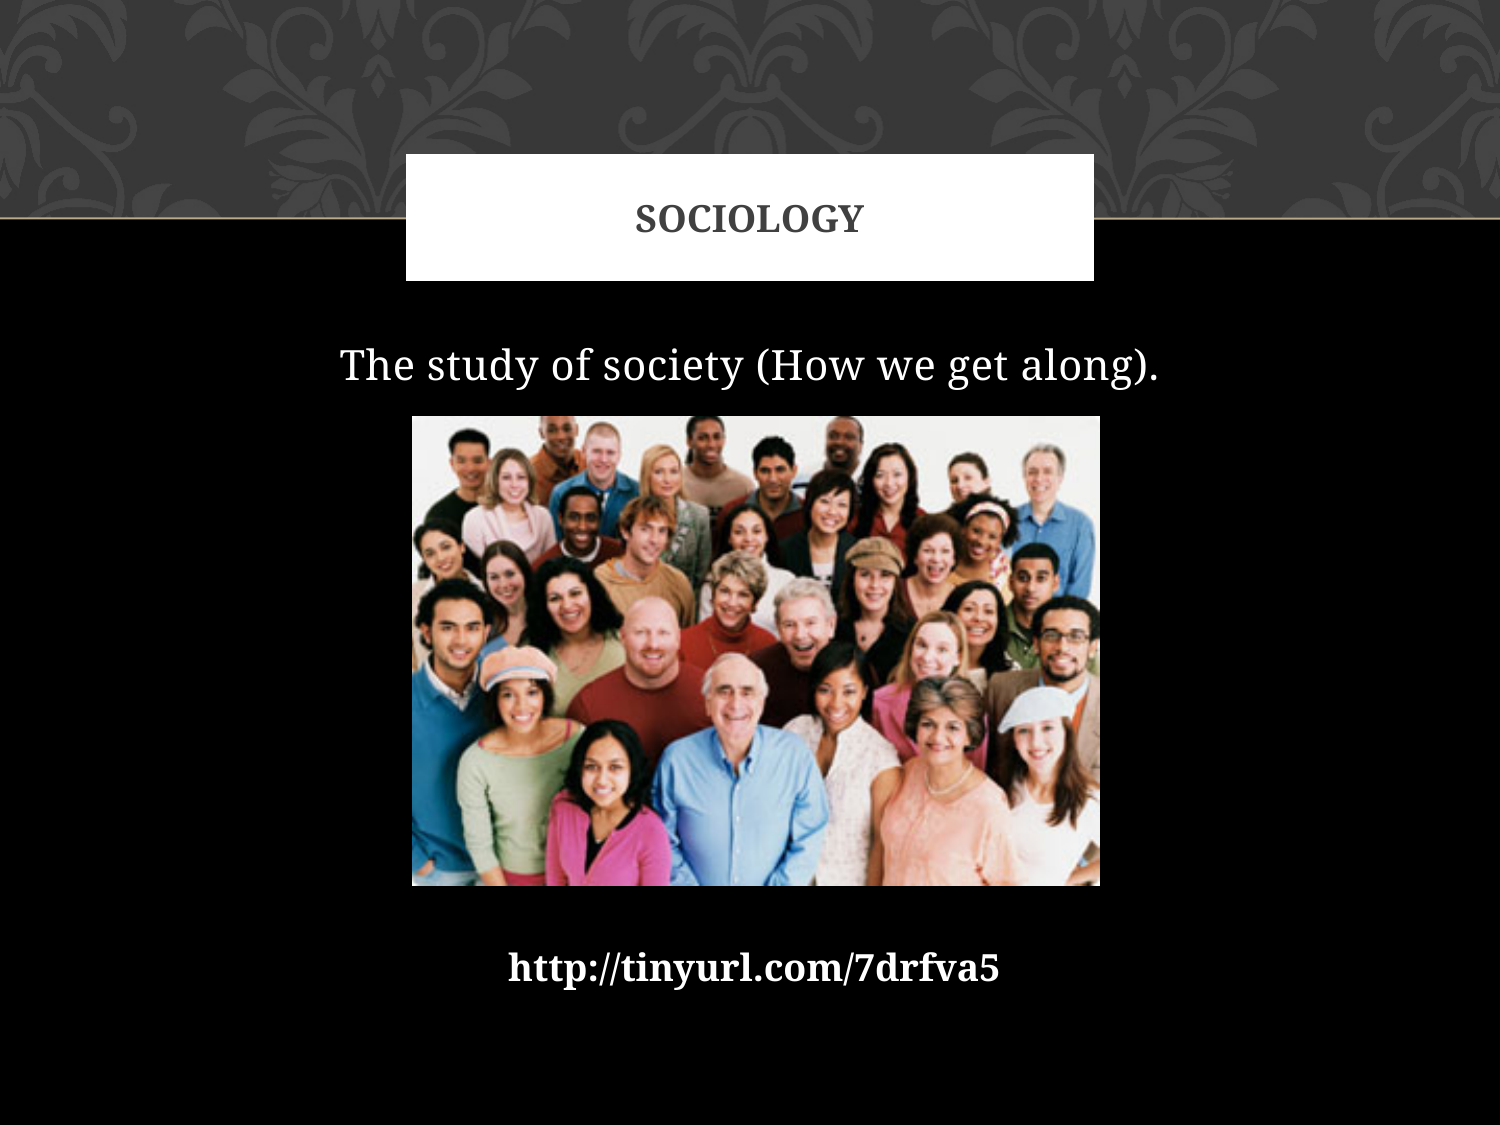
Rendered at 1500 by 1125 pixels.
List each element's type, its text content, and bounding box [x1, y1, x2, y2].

picture [412, 830, 419, 837]
picture [415, 836, 425, 841]
picture [412, 416, 1101, 886]
text_box http://tinyurl.com/7drfva5 [493, 936, 1088, 997]
list The study of society (How we get along). [75, 331, 1425, 417]
title Sociology [406, 154, 1094, 281]
